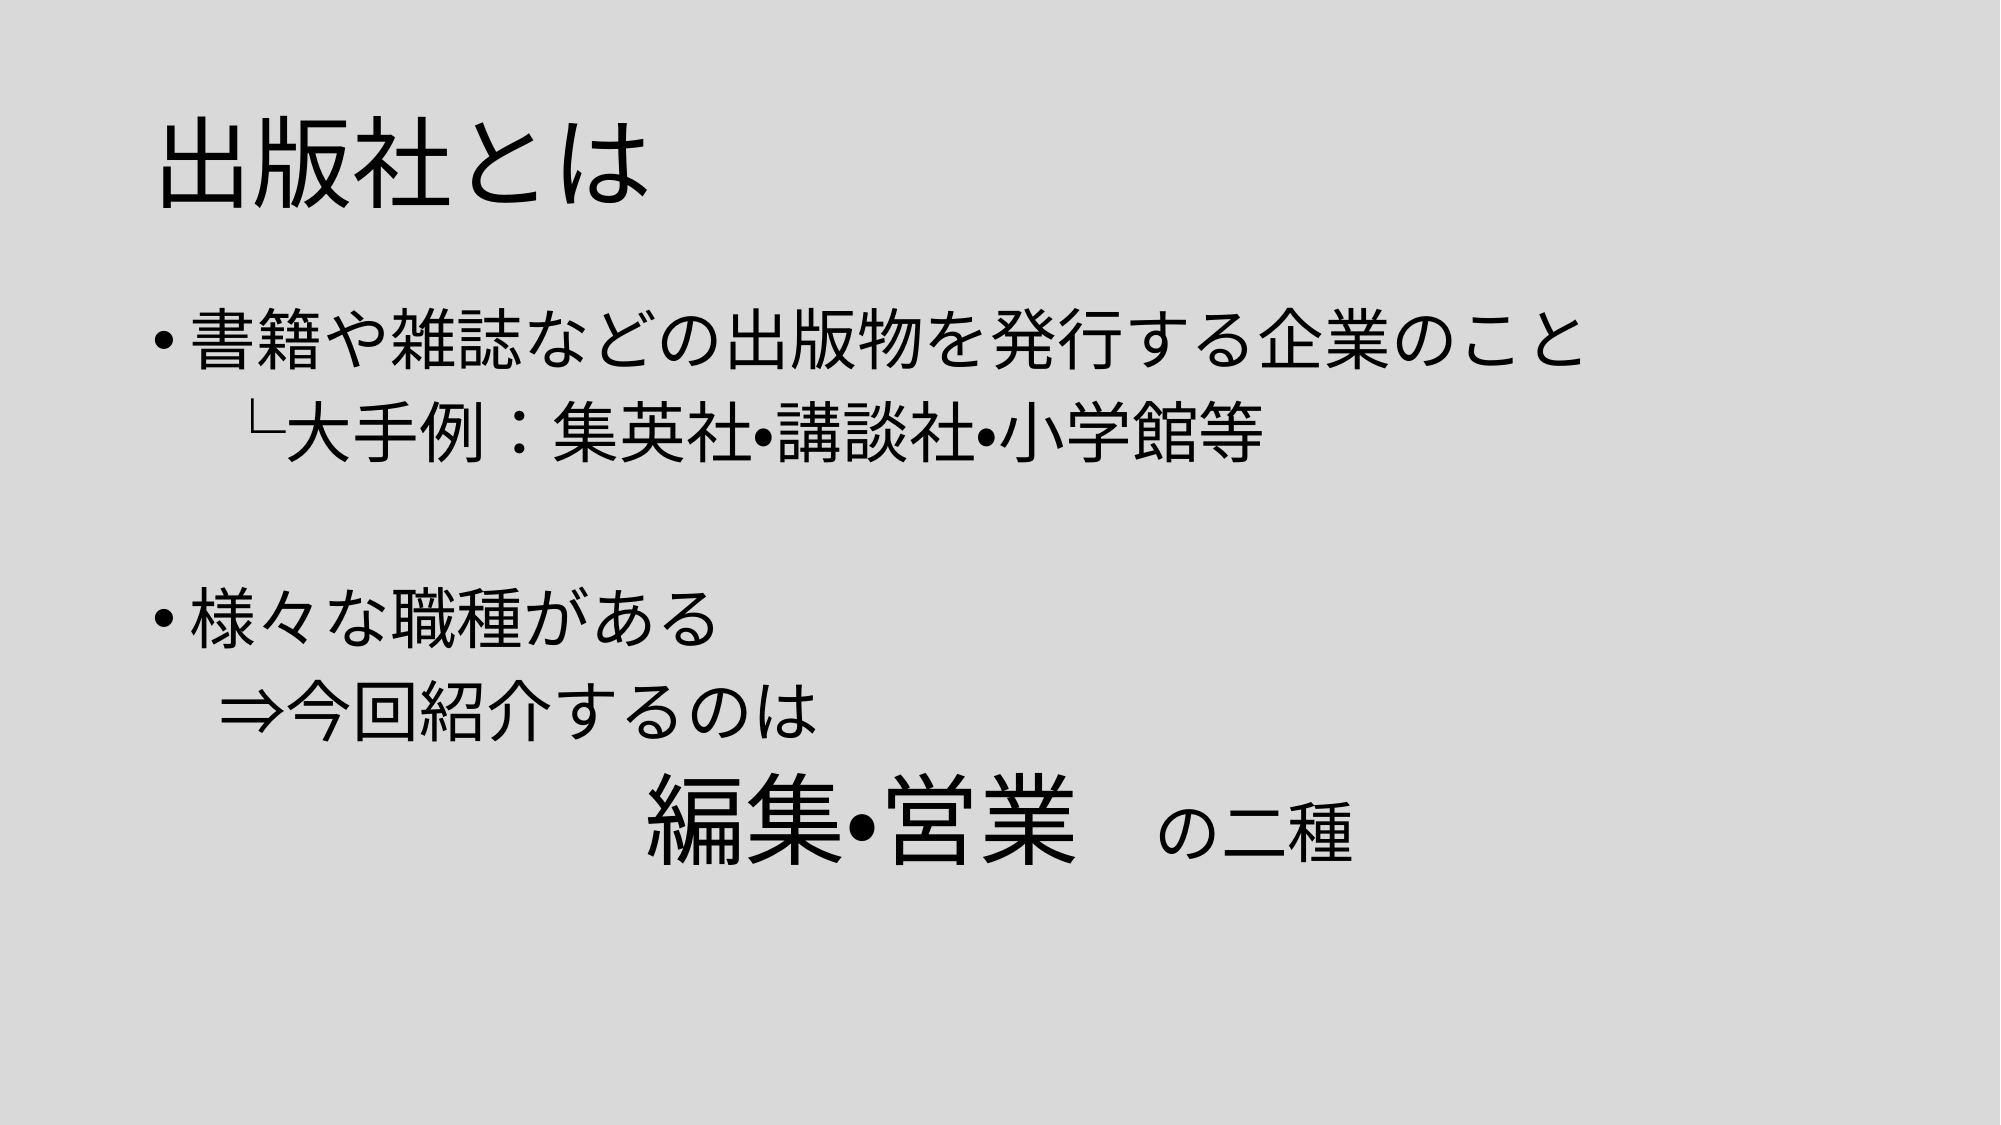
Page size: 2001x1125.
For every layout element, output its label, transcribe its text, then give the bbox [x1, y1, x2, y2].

title 出版社とは [137, 59, 1863, 278]
list 書籍や雑誌などの出版物を発行する企業のこと └大手例：集英社・講談社・小学館等 様々な職種がある ⇒今回紹介するのは 編集・営業 の二種 [137, 299, 1863, 1014]
